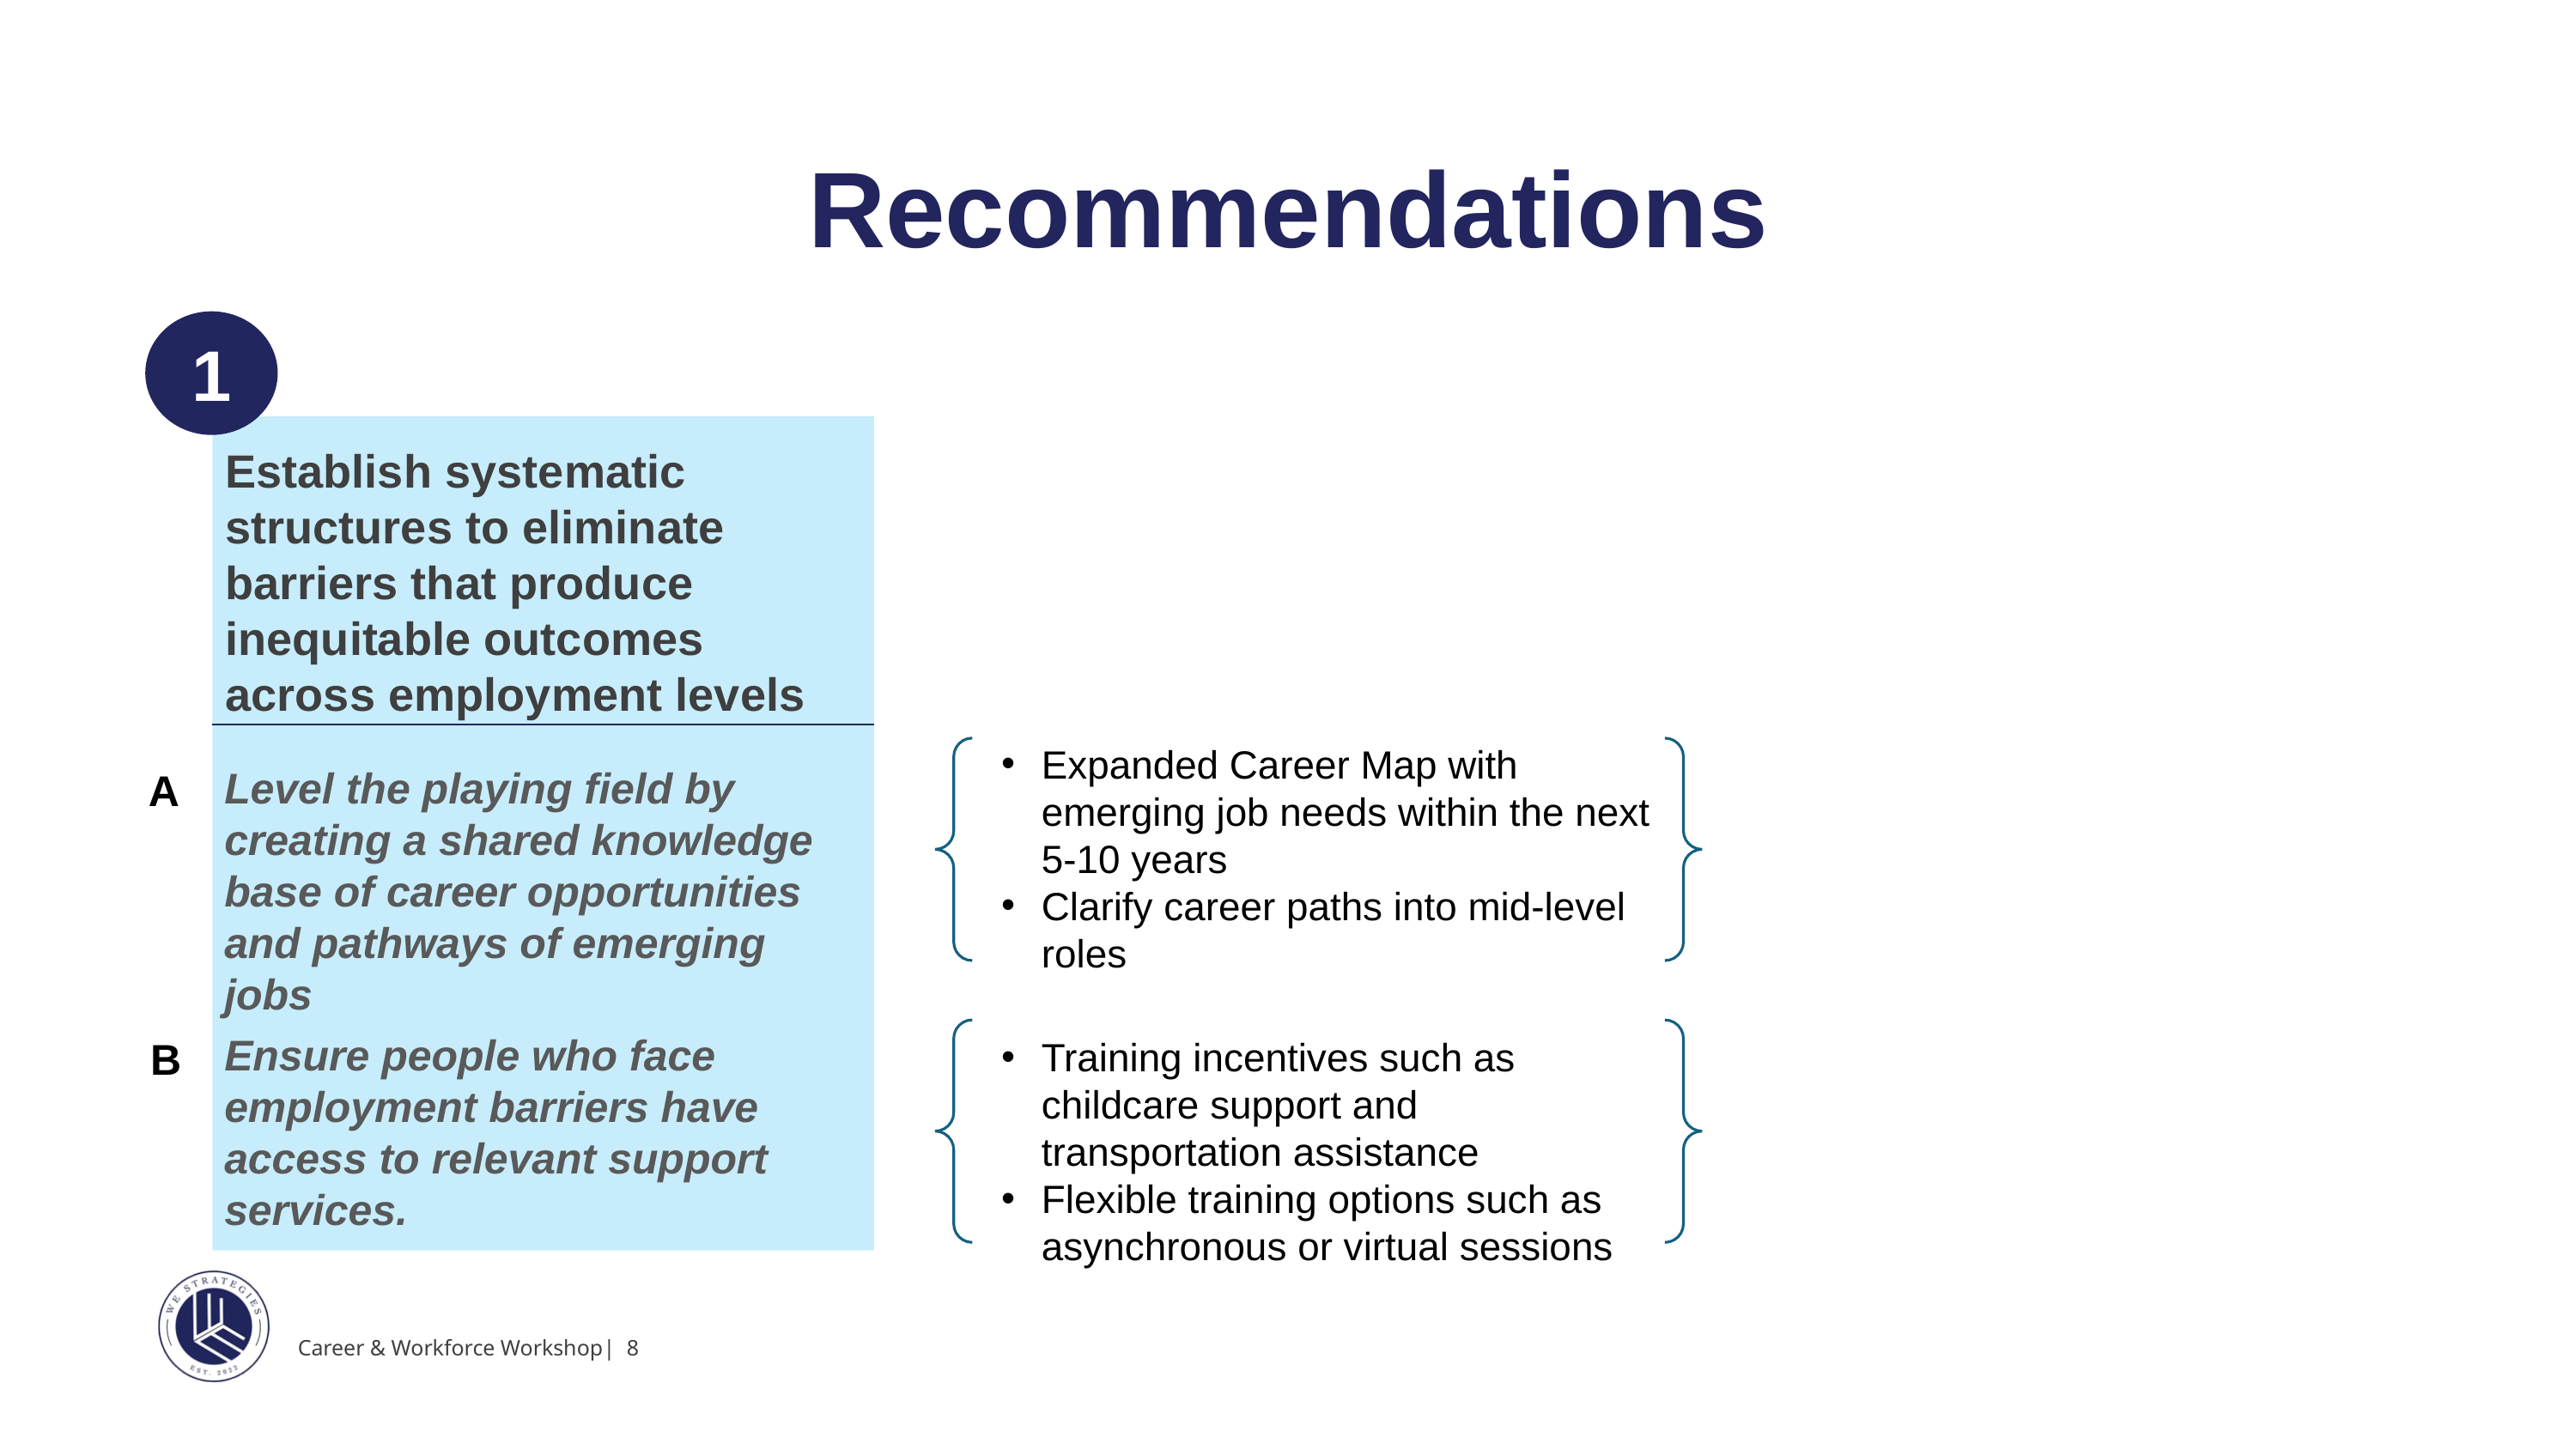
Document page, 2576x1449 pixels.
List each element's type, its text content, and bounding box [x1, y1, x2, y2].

text_box Expanded Career Map with emerging job needs within the next 5-10 years Clarify career paths into mid-level roles [988, 732, 1666, 982]
text_box [935, 1020, 1703, 1243]
text_box A [135, 757, 203, 822]
text_box [212, 731, 874, 1251]
text_box [1666, 737, 1703, 961]
picture [155, 1267, 273, 1385]
text_box B [137, 1026, 204, 1091]
text_box [221, 416, 874, 435]
text_box Level the playing field by creating a shared knowledge base of career opportunities and pathways of emerging jobs [211, 754, 873, 1022]
text_box Establish systematic structures to eliminate barriers that produce inequitable outcomes across employment levels [212, 435, 874, 724]
text_box Ensure people who face employment barriers have access to relevant support services. [211, 1022, 873, 1241]
text_box Training incentives such as childcare support and transportation assistance Flexible training options such as asynchronous or virtual sessions [988, 1026, 1666, 1276]
text_box 1 [145, 311, 278, 435]
text_box Recommendations [461, 104, 2114, 276]
text_box [935, 737, 988, 961]
